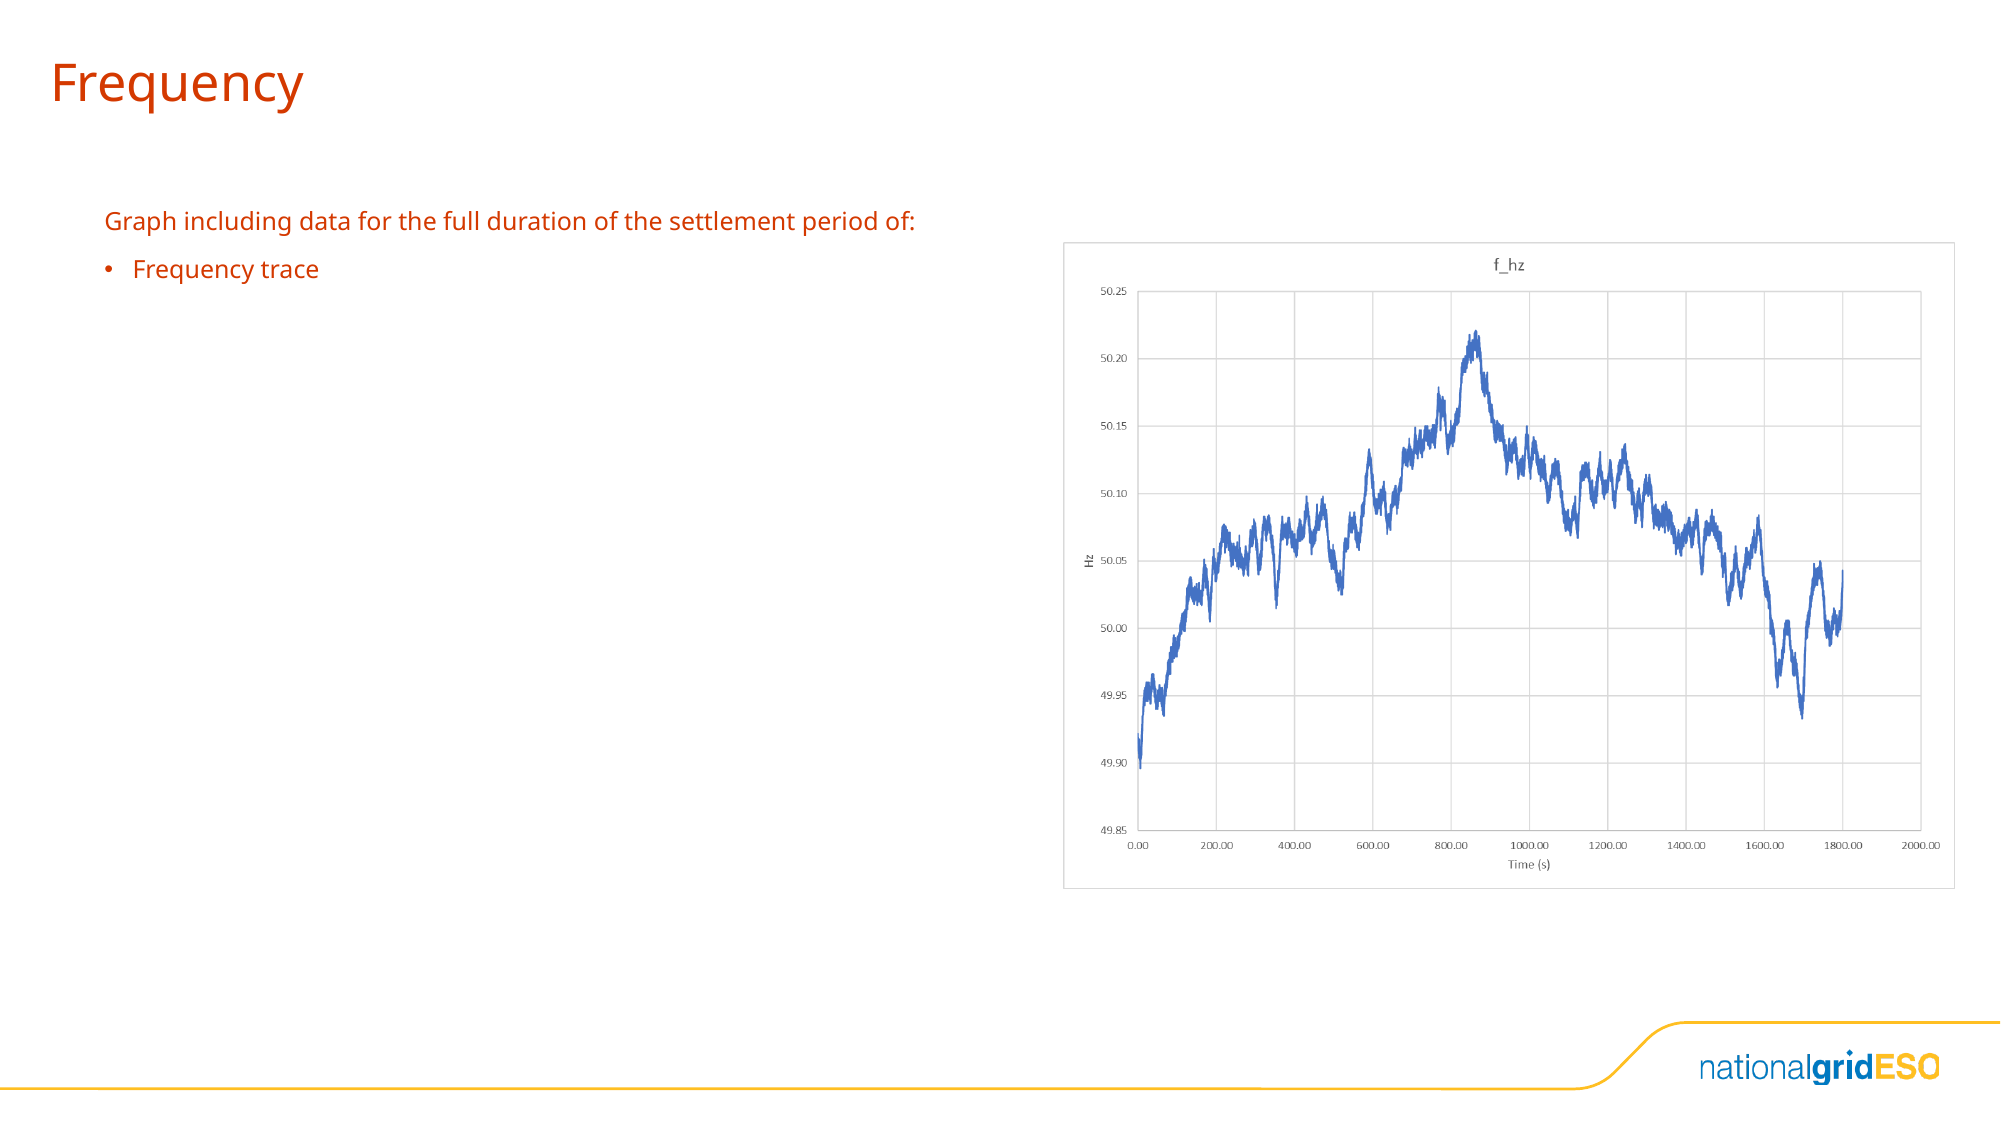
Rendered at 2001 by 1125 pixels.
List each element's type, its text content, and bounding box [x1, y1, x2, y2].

title Frequency [35, 49, 863, 155]
text_box Graph including data for the full duration of the settlement period of: Frequency trace [89, 201, 1885, 427]
picture [1063, 242, 1955, 889]
